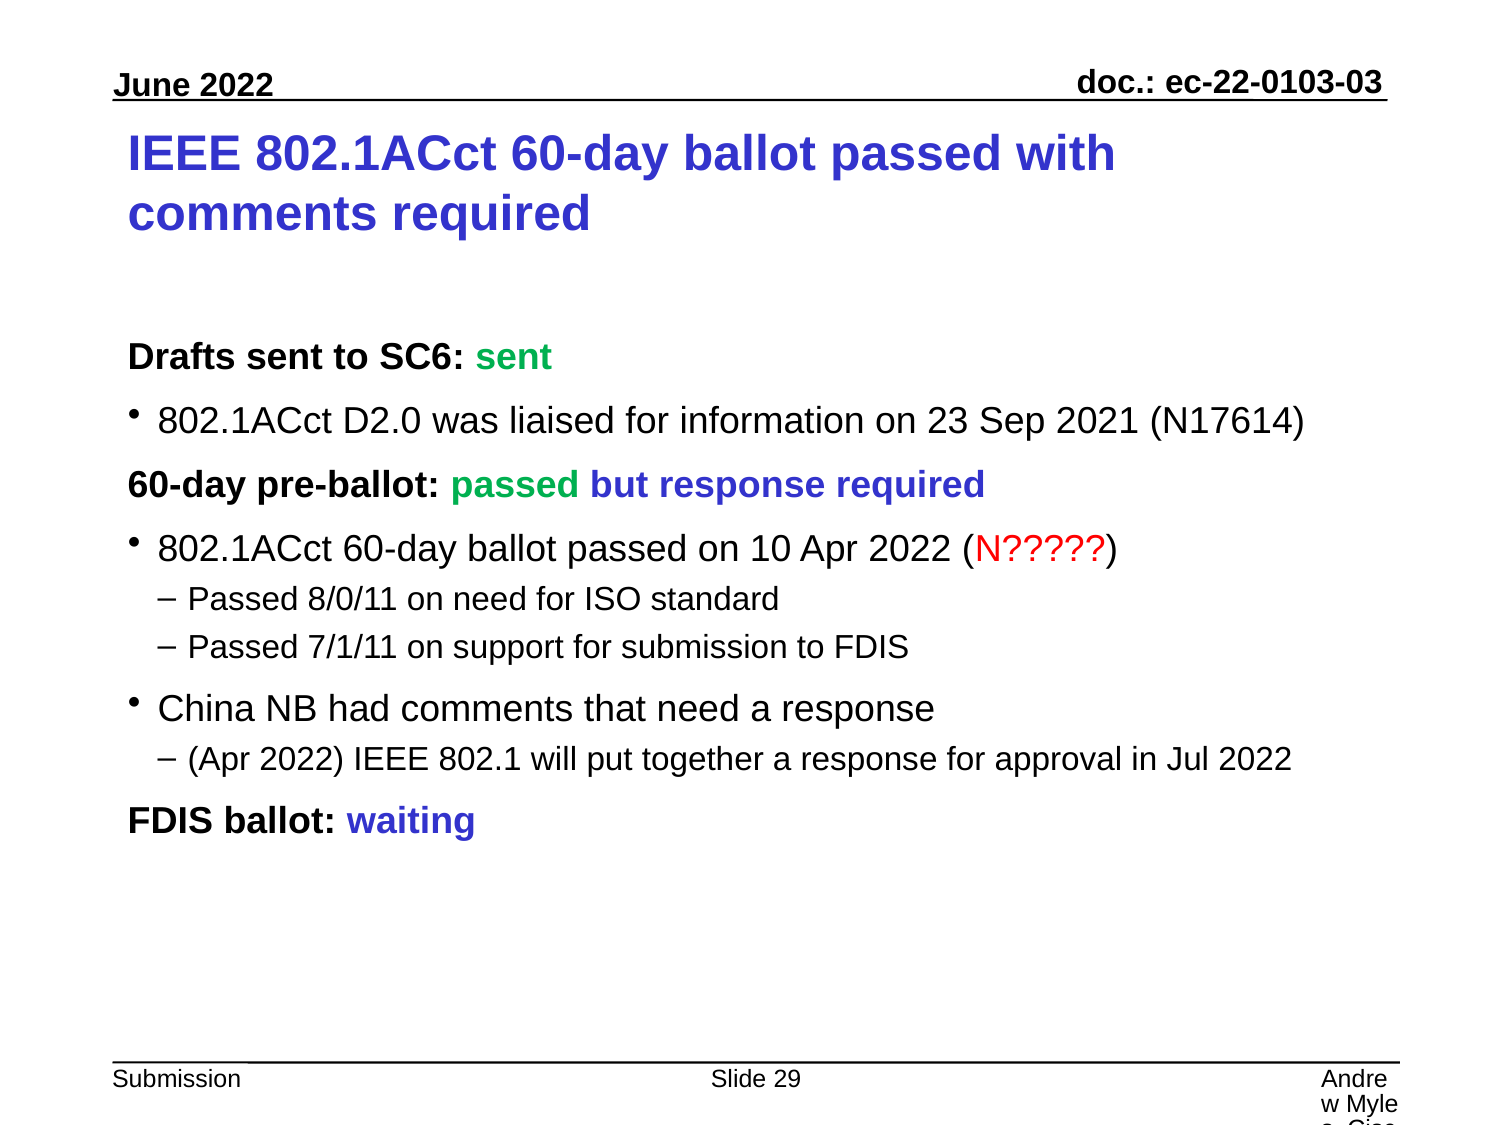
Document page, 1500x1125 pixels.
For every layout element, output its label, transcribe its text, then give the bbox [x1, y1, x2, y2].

slide_number Slide 29 [709, 1061, 803, 1093]
footer Andrew Myles, Cisco [1320, 1061, 1402, 1093]
list Drafts sent to SC6: sent 802.1ACct D2.0 was liaised for information on 23 Sep 2021 (N17614) 60-day pre-ballot: passed but response required 802.1ACct 60-day ballot passed on 10 Apr 2022 (N?????) Passed 8/0/11 on need for ISO standard Passed 7/1/11 on support for submission to FDIS China NB had comments that need a response (Apr 2022) IEEE 802.1 will put together a response for approval in Jul 2022 FDIS ballot: waiting [112, 324, 1388, 1000]
title IEEE 802.1ACct 60-day ballot passed with comments required [112, 112, 1388, 288]
